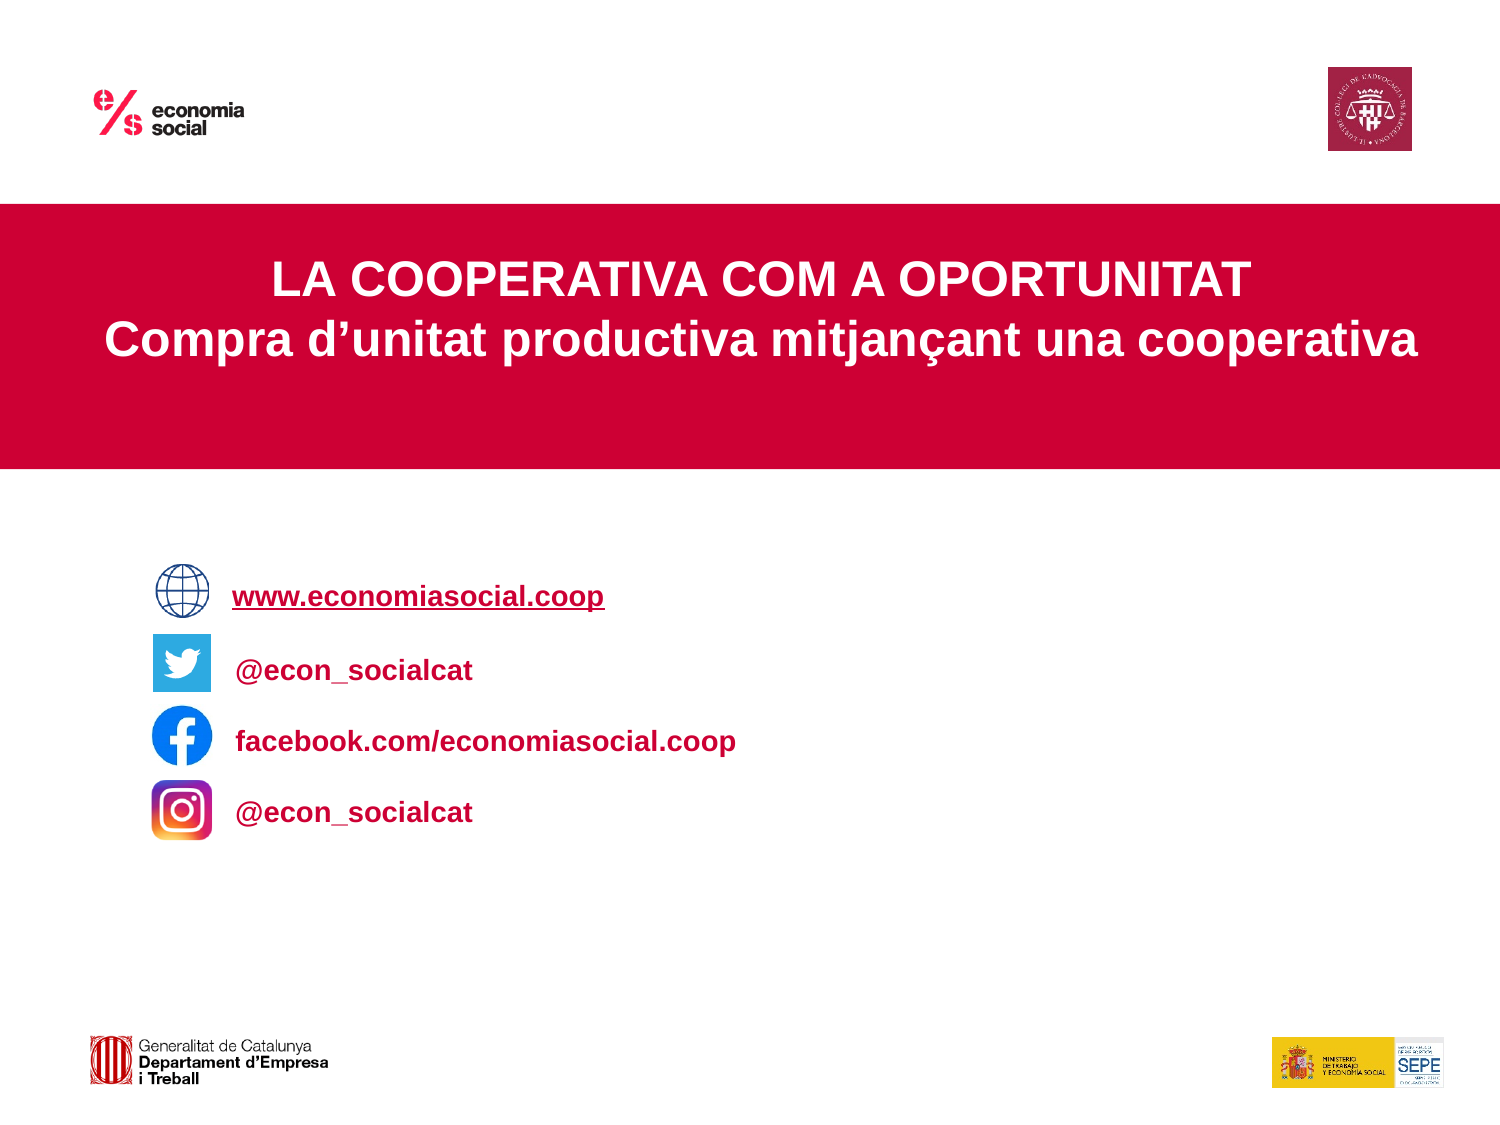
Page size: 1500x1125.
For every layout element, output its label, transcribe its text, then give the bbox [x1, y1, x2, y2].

text_box www.economiasocial.coop [232, 565, 632, 624]
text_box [0, 203, 1500, 470]
picture [150, 779, 213, 841]
text_box @econ_socialcat [220, 643, 499, 694]
text_box @econ_socialcat [220, 785, 499, 836]
picture [1272, 1037, 1444, 1088]
picture [75, 71, 262, 137]
text_box facebook.com/economiasocial.coop [220, 714, 762, 765]
picture [88, 1035, 336, 1088]
picture [152, 634, 211, 692]
picture [1328, 67, 1412, 151]
picture [154, 560, 209, 622]
picture [150, 704, 214, 767]
